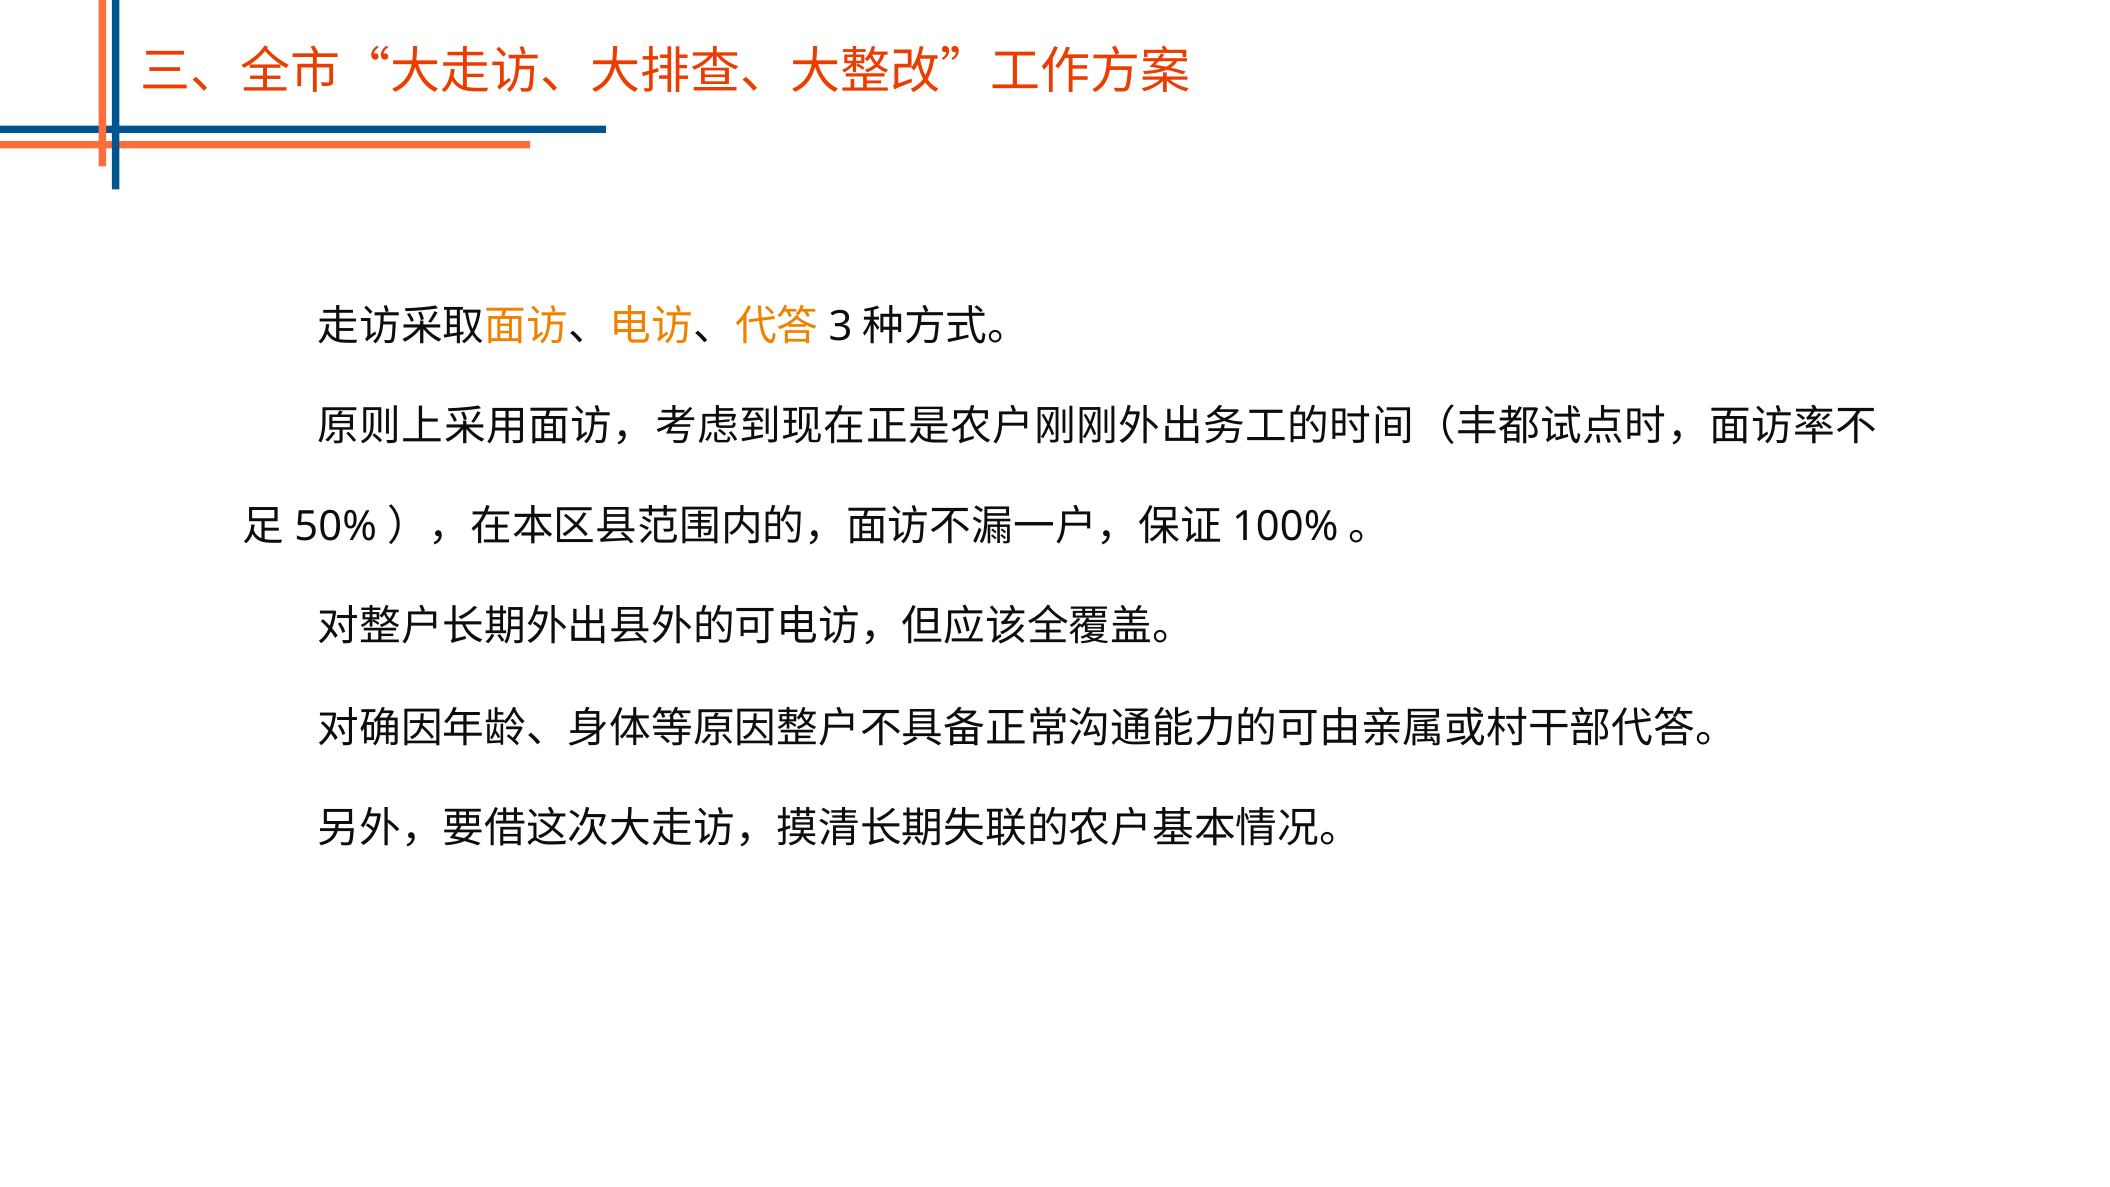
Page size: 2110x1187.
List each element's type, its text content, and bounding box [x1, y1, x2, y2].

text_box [0, 0, 1457, 190]
text_box 走访采取面访、电访、代答3种方式。 原则上采用面访，考虑到现在正是农户刚刚外出务工的时间（丰都试点时，面访率不足50%），在本区县范围内的，面访不漏一户，保证100%。 对整户长期外出县外的可电访，但应该全覆盖。 [227, 241, 1893, 657]
text_box 对确因年龄、身体等原因整户不具备正常沟通能力的可由亲属或村干部代答。 另外，要借这次大走访，摸清长期失联的农户基本情况。 [227, 642, 1880, 858]
